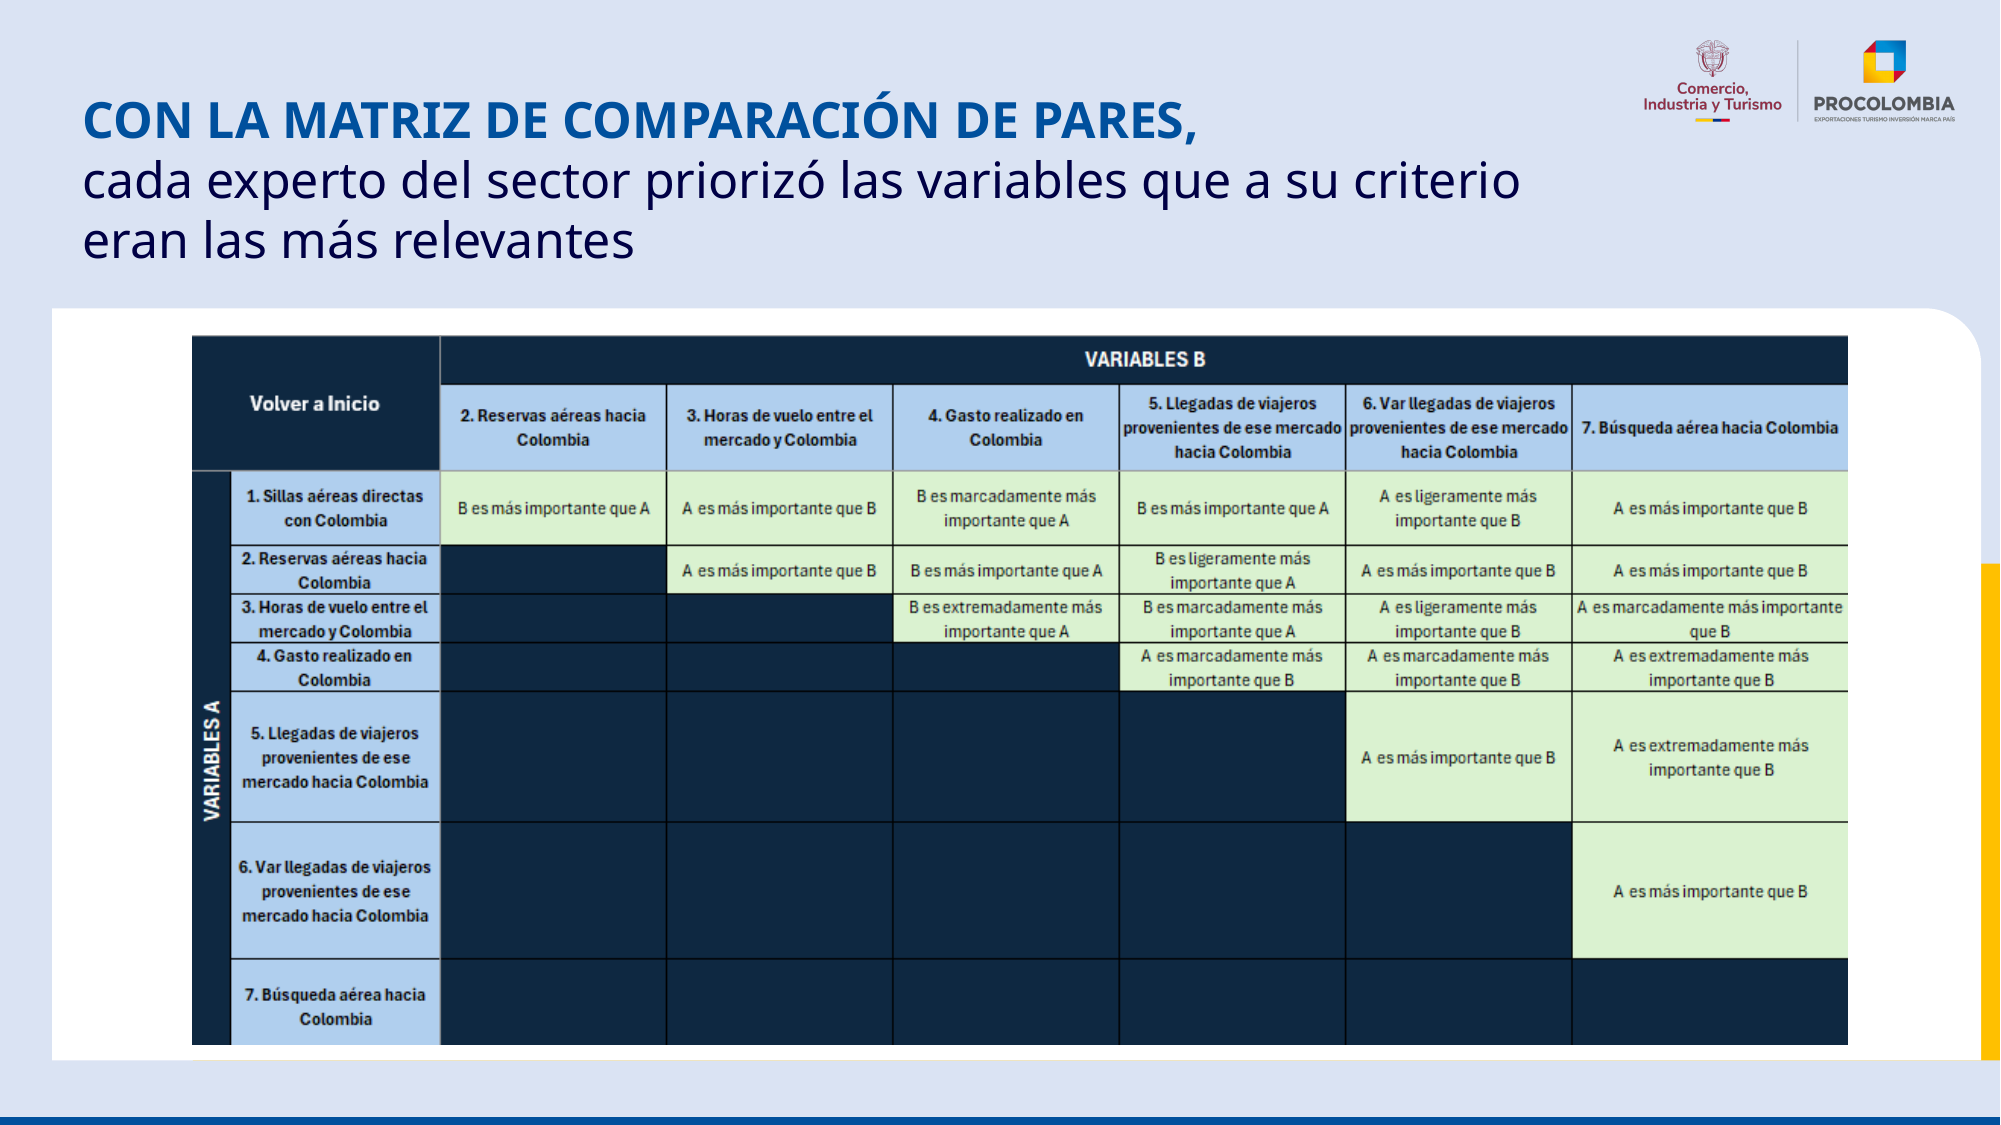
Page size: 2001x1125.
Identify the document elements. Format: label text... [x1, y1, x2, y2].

picture [1636, 31, 1959, 132]
text_box [1983, 562, 2000, 1061]
text_box [51, 307, 1983, 1062]
picture [192, 335, 1848, 1045]
text_box CON LA MATRIZ DE COMPARACIÓN DE PARES, cada experto del sector priorizó las variables que a su criterio eran las más relevantes [68, 81, 1790, 276]
